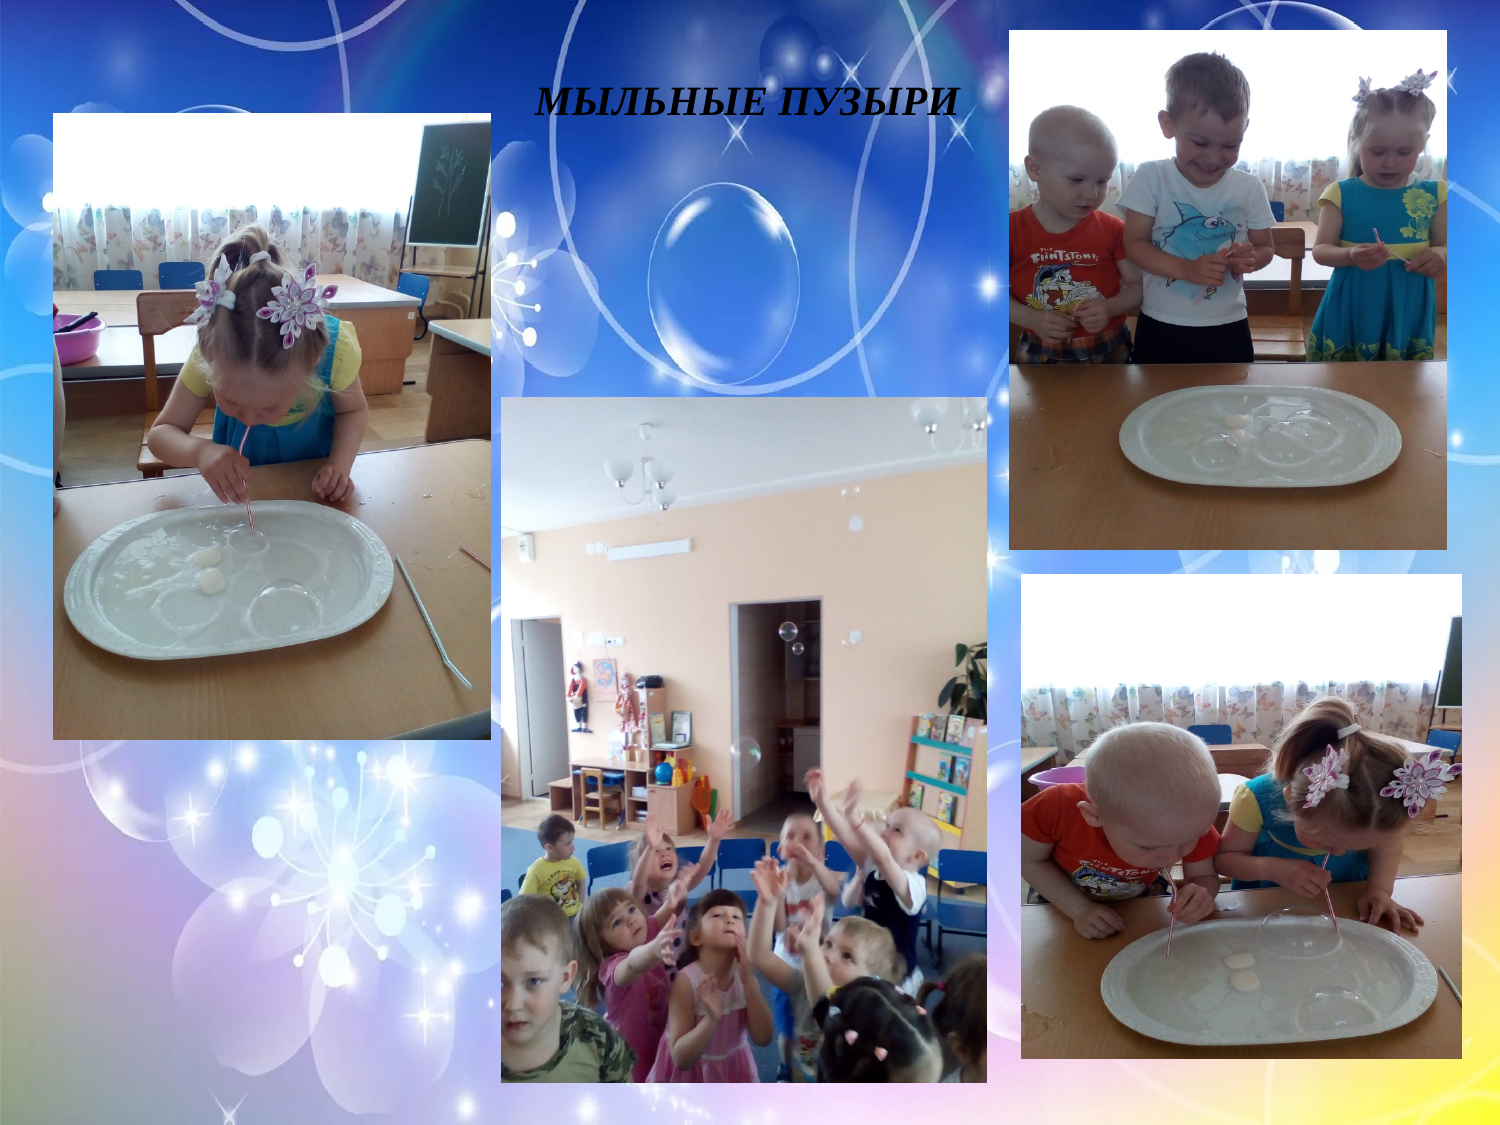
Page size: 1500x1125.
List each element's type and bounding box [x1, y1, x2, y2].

picture [501, 396, 987, 1083]
picture [1021, 574, 1463, 1059]
picture [52, 113, 491, 740]
picture [1009, 30, 1448, 550]
list [0, 0, 1500, 1125]
